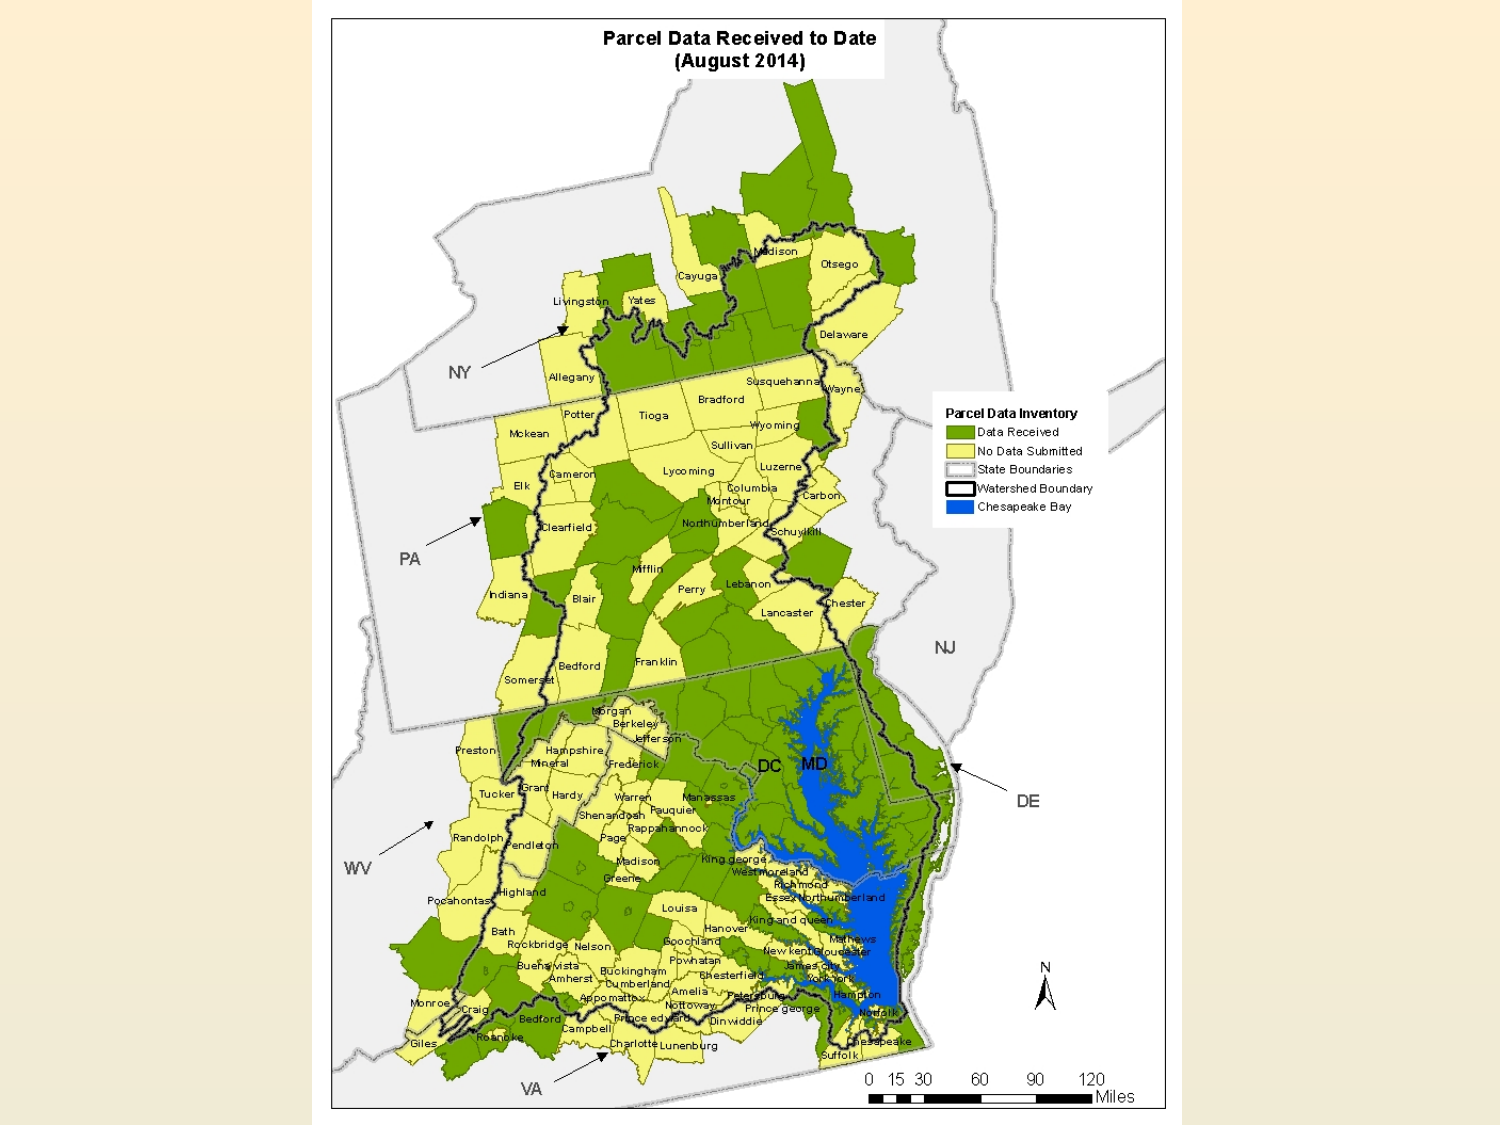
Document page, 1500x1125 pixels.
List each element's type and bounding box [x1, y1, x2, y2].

picture [312, 0, 1182, 1125]
